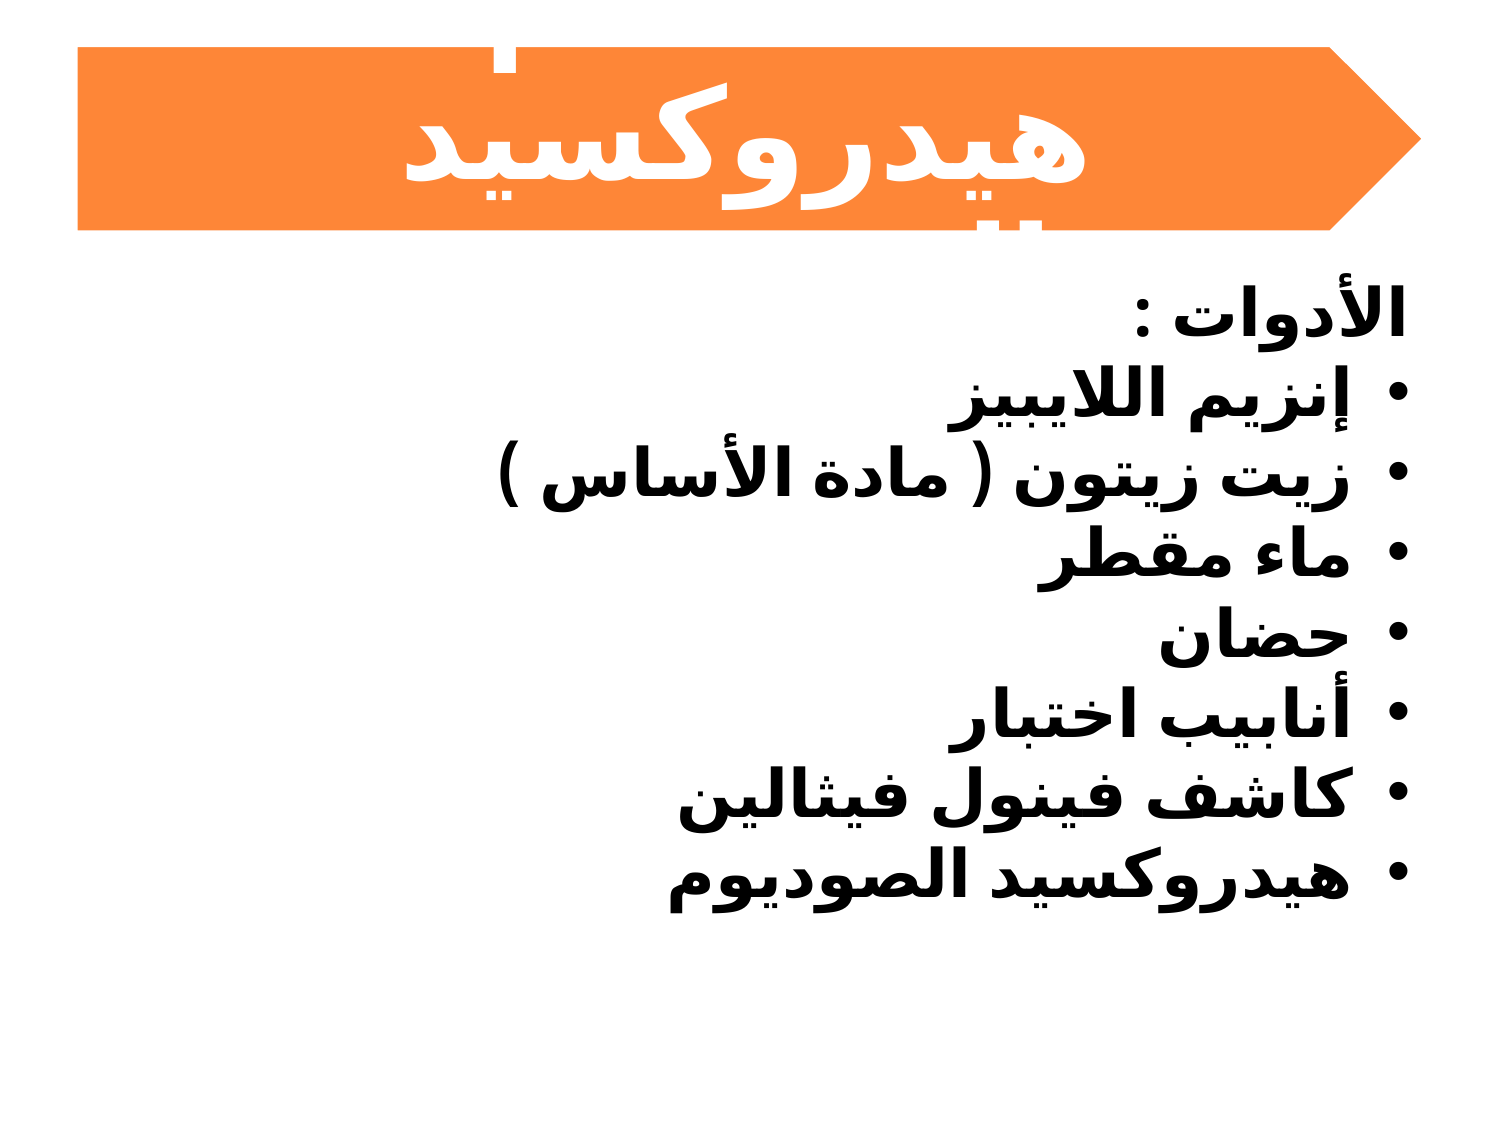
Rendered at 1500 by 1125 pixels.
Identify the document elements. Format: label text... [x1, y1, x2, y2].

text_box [74, 44, 1426, 233]
list الأدوات : إنزيم اللايبيز زيت زيتون ( مادة الأساس ) ماء مقطر حضان أنابيب اختبار كاشف فينول فيثالين هيدروكسيد الصوديوم [75, 262, 1425, 1005]
